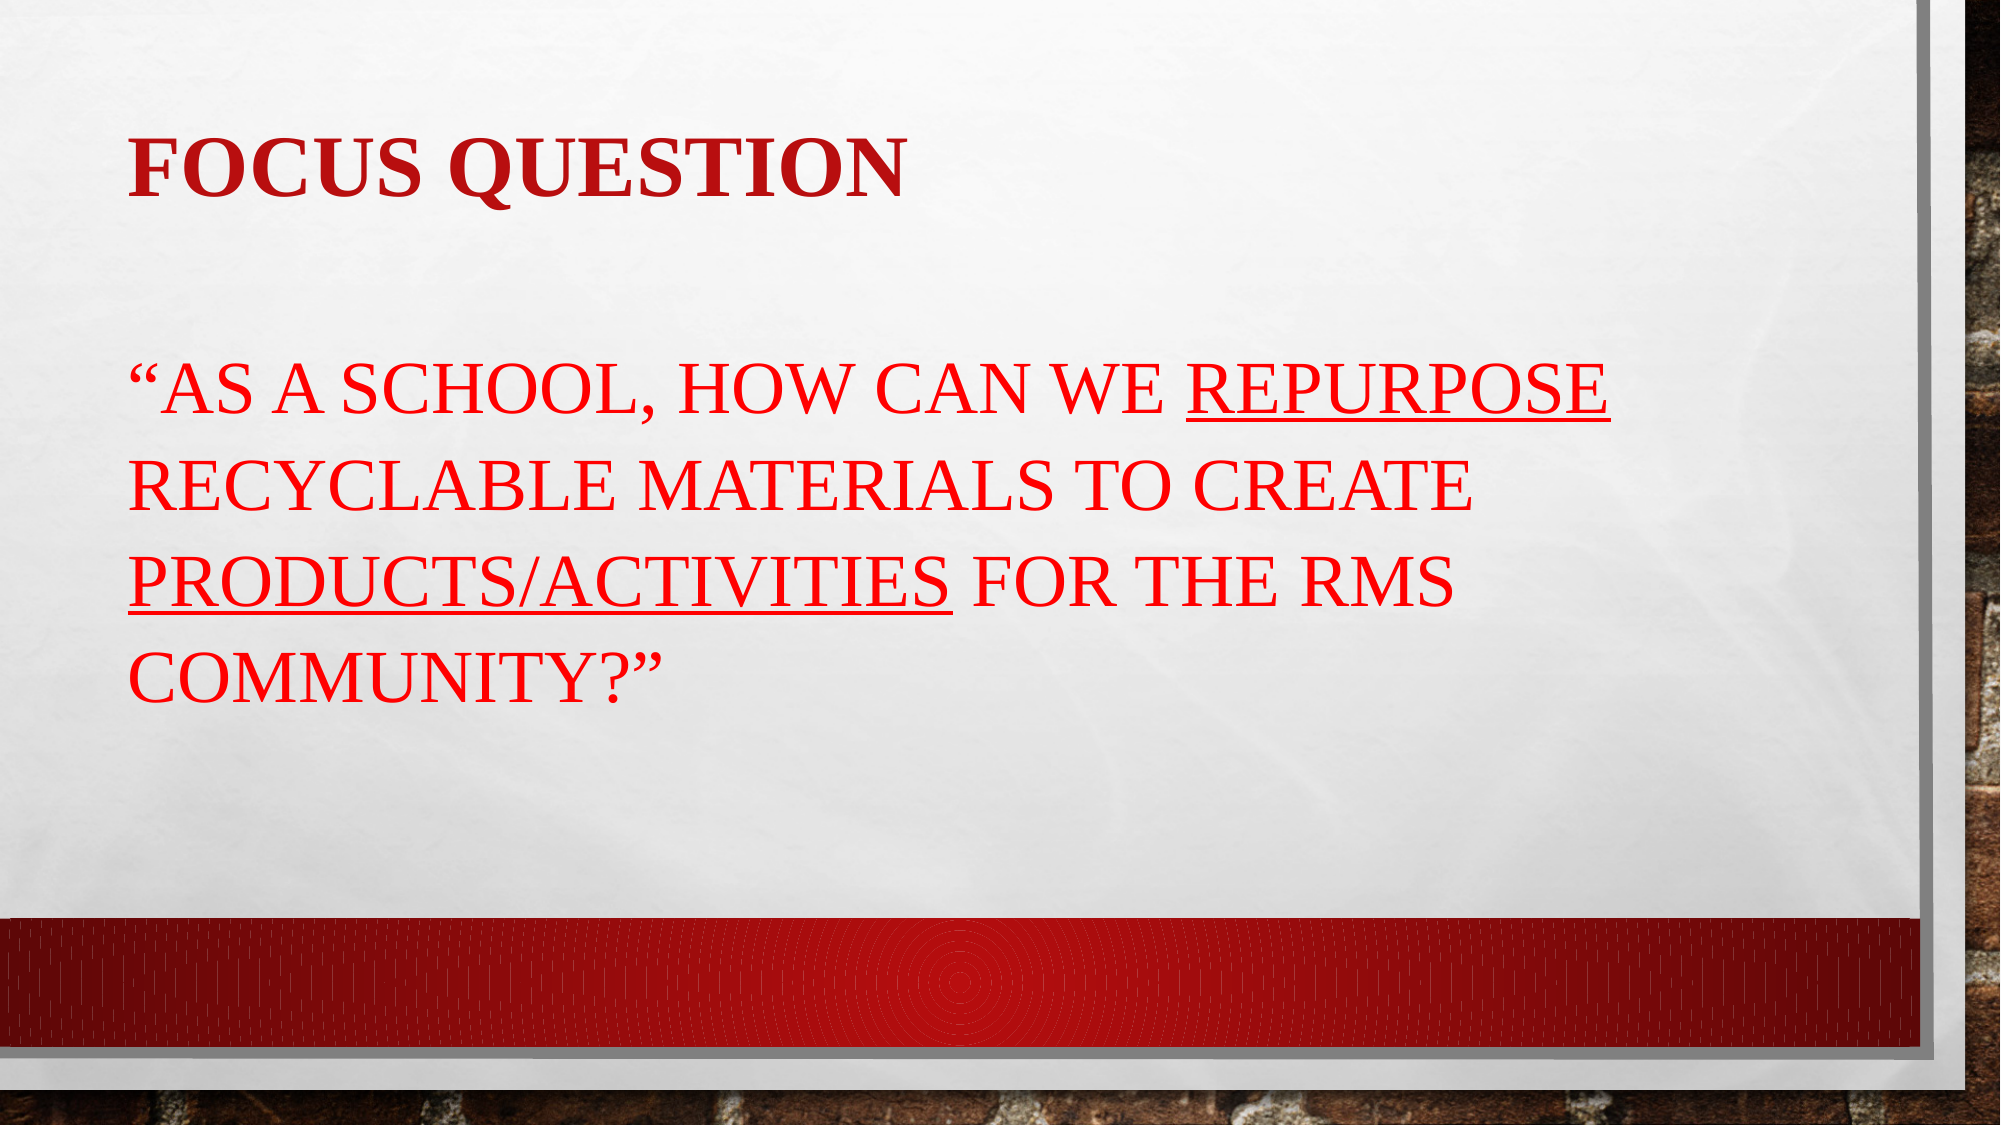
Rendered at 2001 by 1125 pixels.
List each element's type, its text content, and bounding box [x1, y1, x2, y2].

title Focus Question [112, 112, 1818, 256]
list “As a school, how can we repurpose recyclable materials to create products/activities for the RMS community?” [112, 256, 1818, 801]
picture [0, 0, 2000, 1125]
